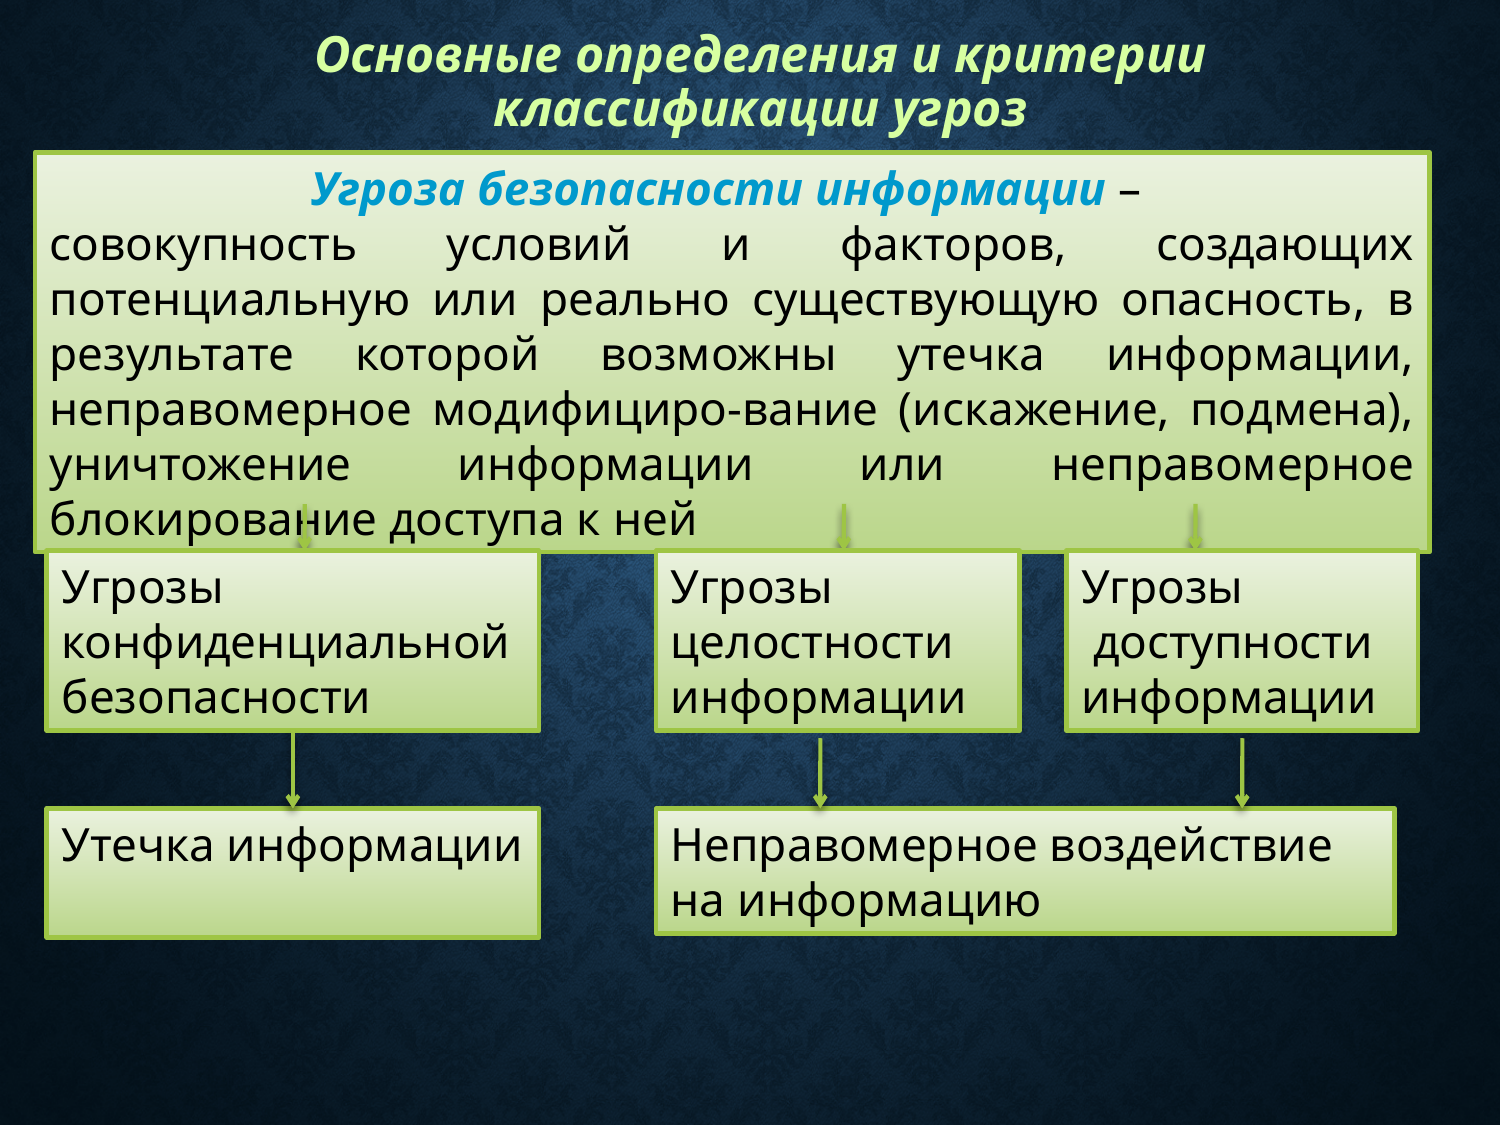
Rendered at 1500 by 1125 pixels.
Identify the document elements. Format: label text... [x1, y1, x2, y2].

text_box Неправомерное воздействие на информацию [655, 807, 1395, 934]
text_box Угрозы доступности информации [1065, 550, 1419, 731]
text_box Утечка информации [46, 808, 540, 938]
text_box Угрозы конфиденциальной безопасности [46, 550, 540, 731]
title Основные определения и критерии классификации угроз [292, 13, 1230, 151]
text_box Угроза безопасности информации – совокупность условий и факторов, создающих потенциальную или реально существующую опасность, в результате которой возможны утечка информации, неправомерное модифициро-вание (искажение, подмена), уничтожение информации или неправомерное блокирование доступа к ней [34, 151, 1431, 553]
text_box Угрозы целостности информации [655, 550, 1020, 731]
